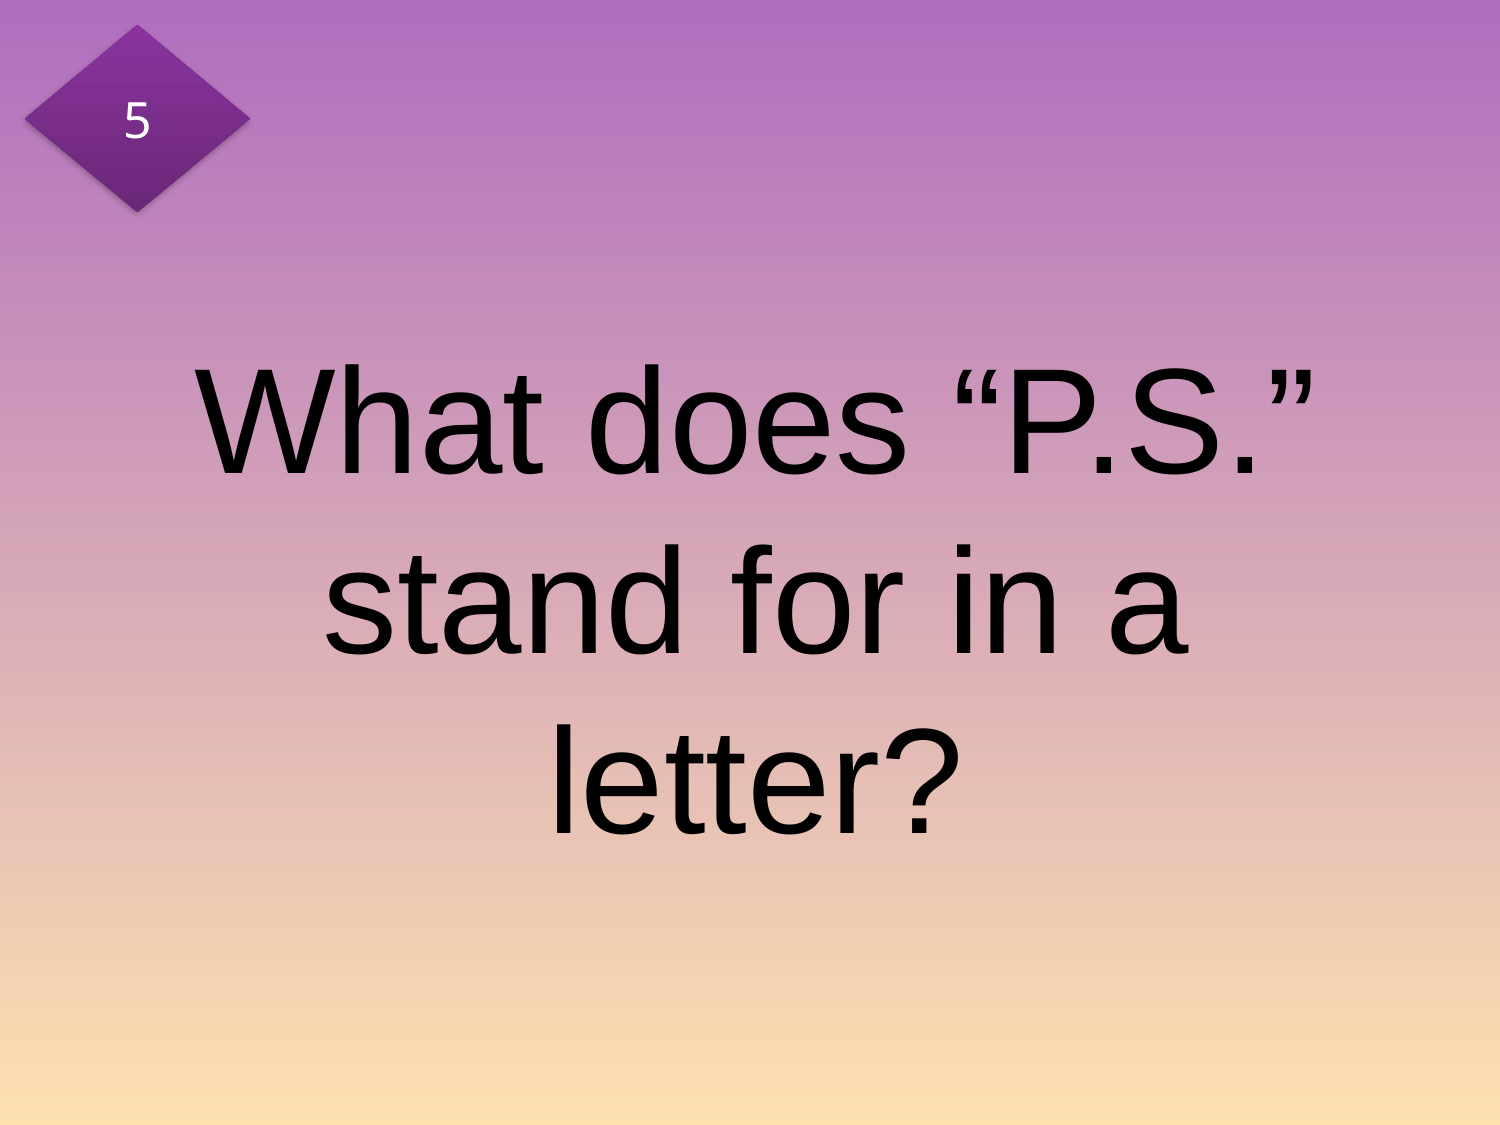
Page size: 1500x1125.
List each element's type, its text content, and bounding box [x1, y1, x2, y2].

title What does “P.S.” stand for in a letter? [112, 224, 1401, 963]
text_box 5 [24, 24, 250, 213]
